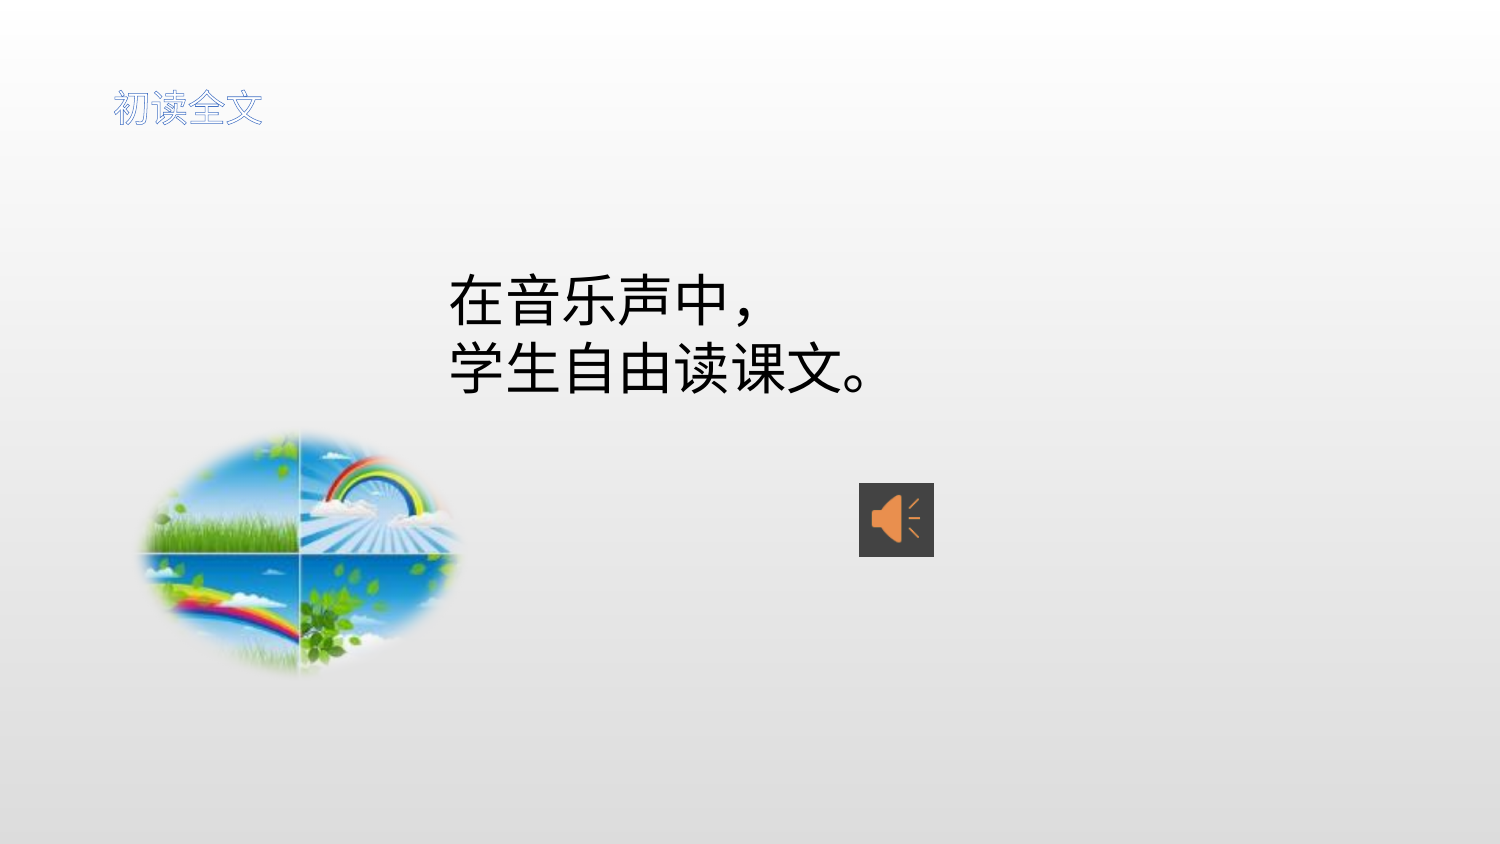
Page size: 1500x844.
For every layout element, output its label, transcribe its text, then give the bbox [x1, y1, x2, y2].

picture [128, 424, 471, 683]
picture [858, 481, 935, 559]
text_box 在音乐声中， 学生自由读课文。 [437, 260, 1063, 407]
text_box 初读全文 [101, 78, 275, 135]
